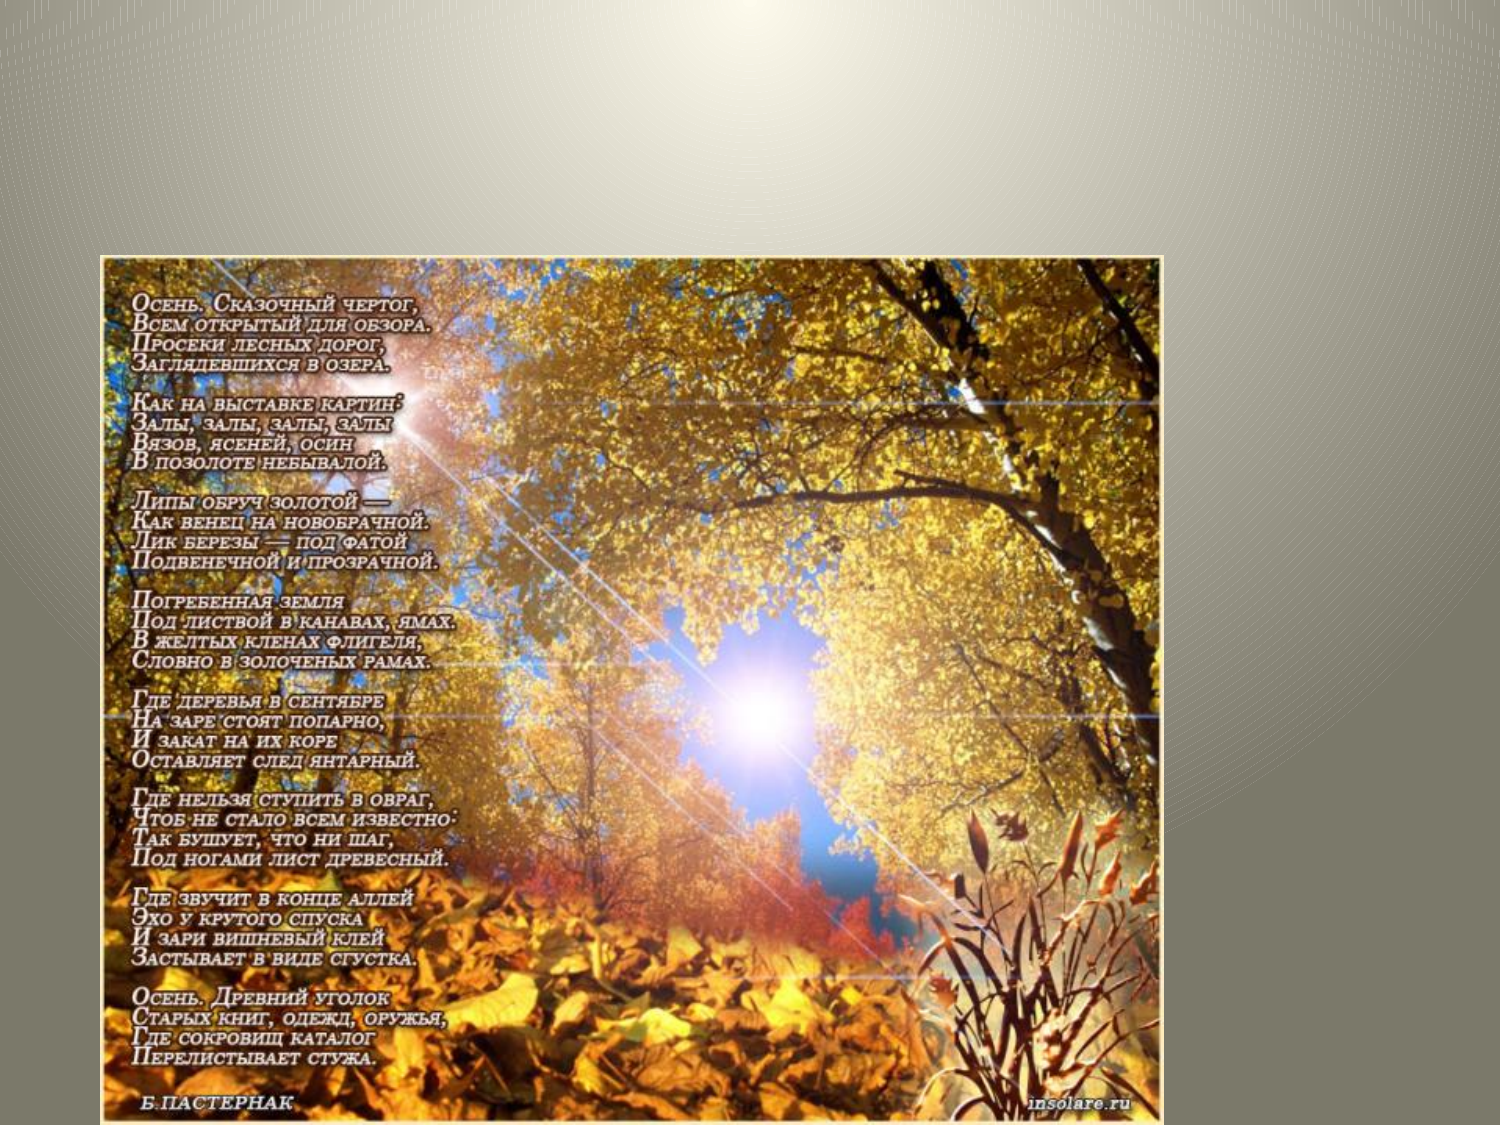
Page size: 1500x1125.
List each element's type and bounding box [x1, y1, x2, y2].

picture [100, 255, 1164, 1125]
